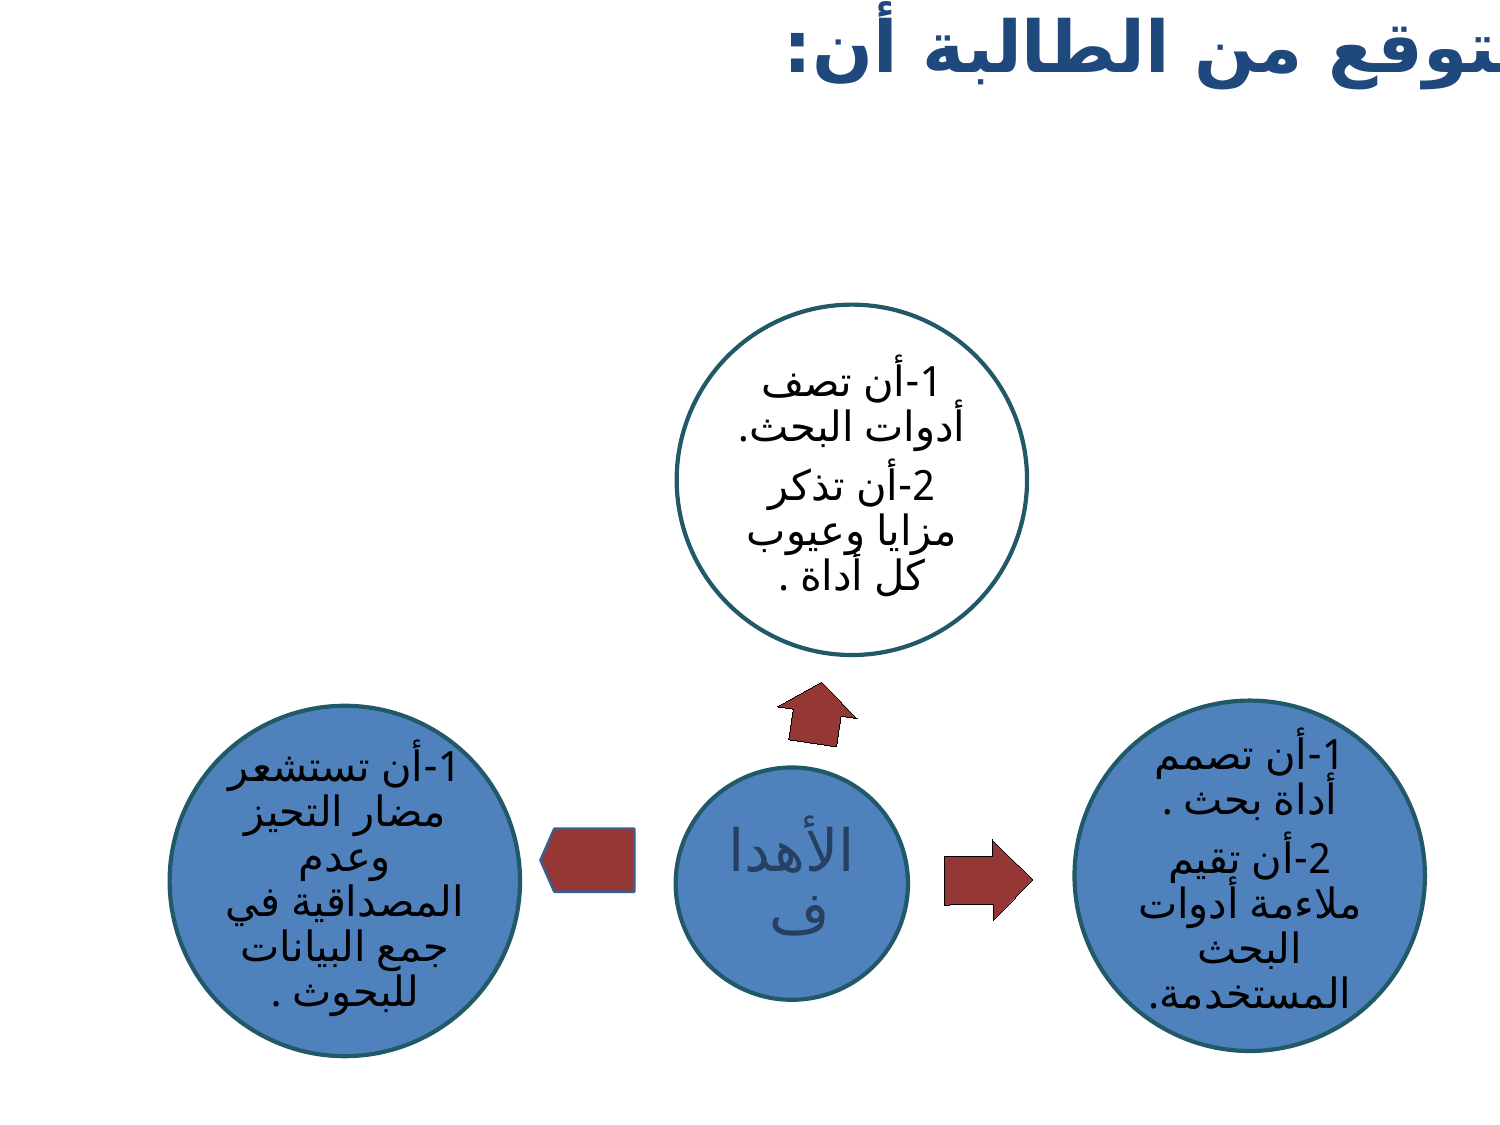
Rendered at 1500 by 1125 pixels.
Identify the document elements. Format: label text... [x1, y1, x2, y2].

title بعد المحاضرة يتوقع من الطالبة أن: [762, 0, 1500, 138]
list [74, 264, 1426, 1001]
